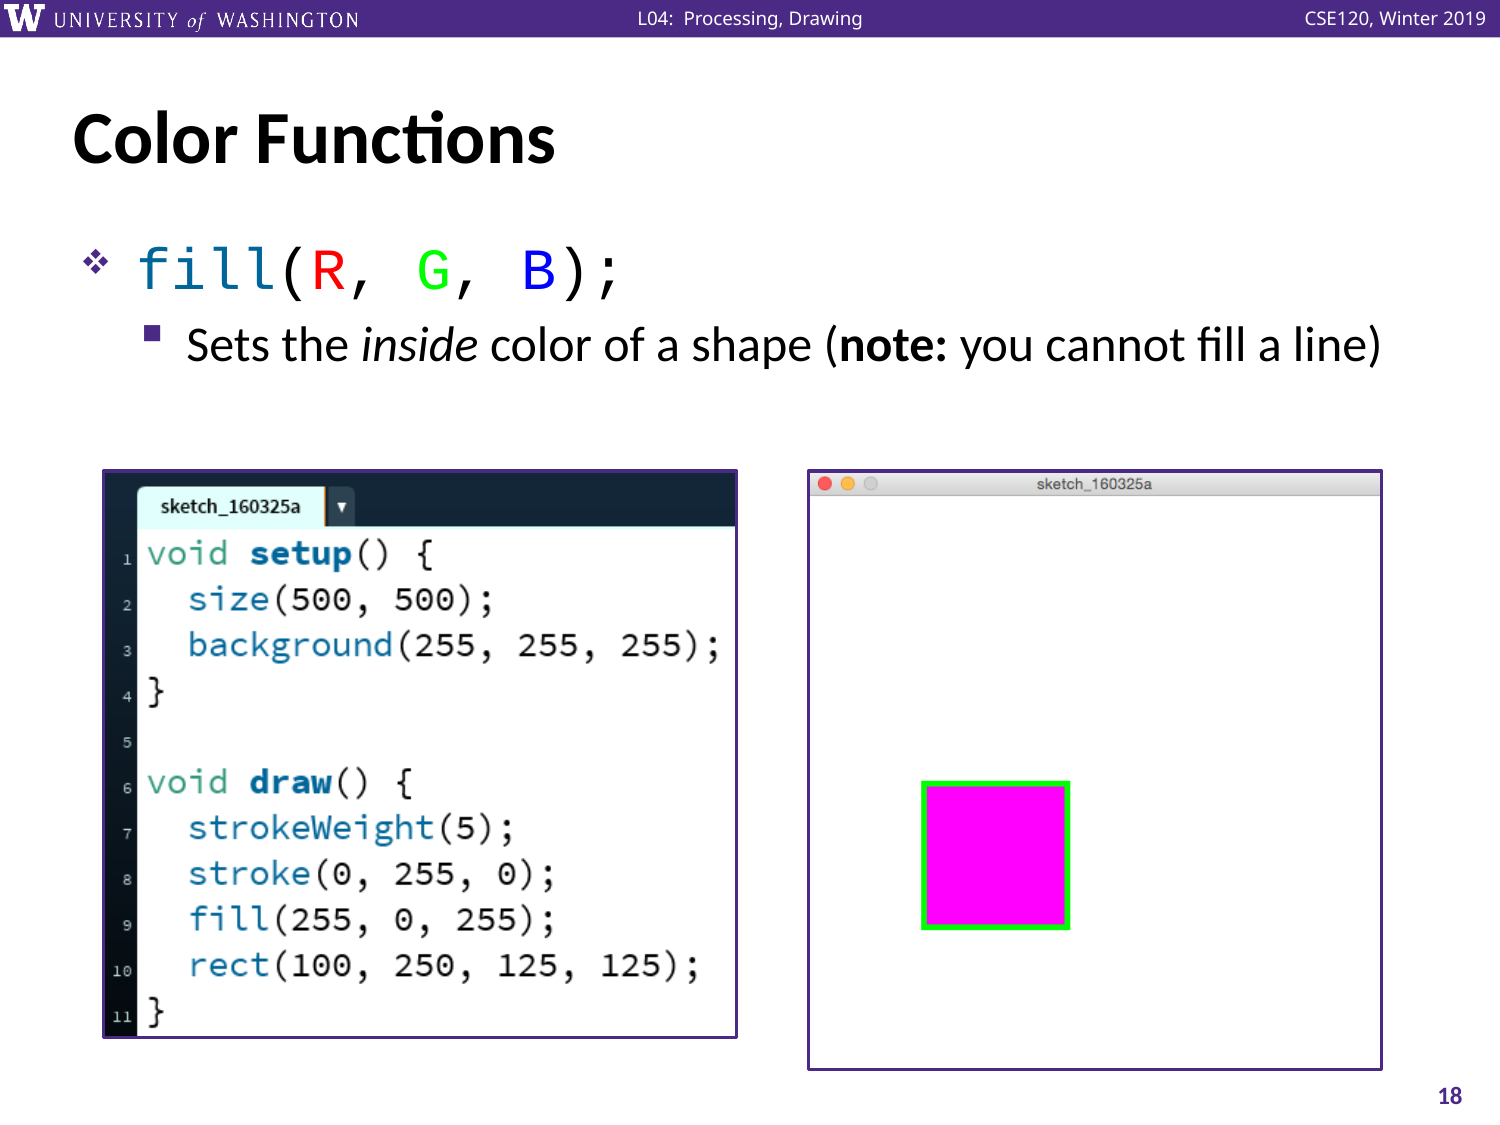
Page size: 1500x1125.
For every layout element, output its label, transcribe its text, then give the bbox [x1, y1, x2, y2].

picture [809, 472, 1381, 1068]
title Color Functions [58, 71, 1438, 197]
picture [4, 4, 358, 32]
list fill(R, G, B); Sets the inside color of a shape (note: you cannot fill a line) [64, 223, 1438, 1040]
slide_number 18 [1400, 1065, 1500, 1125]
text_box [465, 745, 960, 948]
picture [104, 472, 736, 1037]
